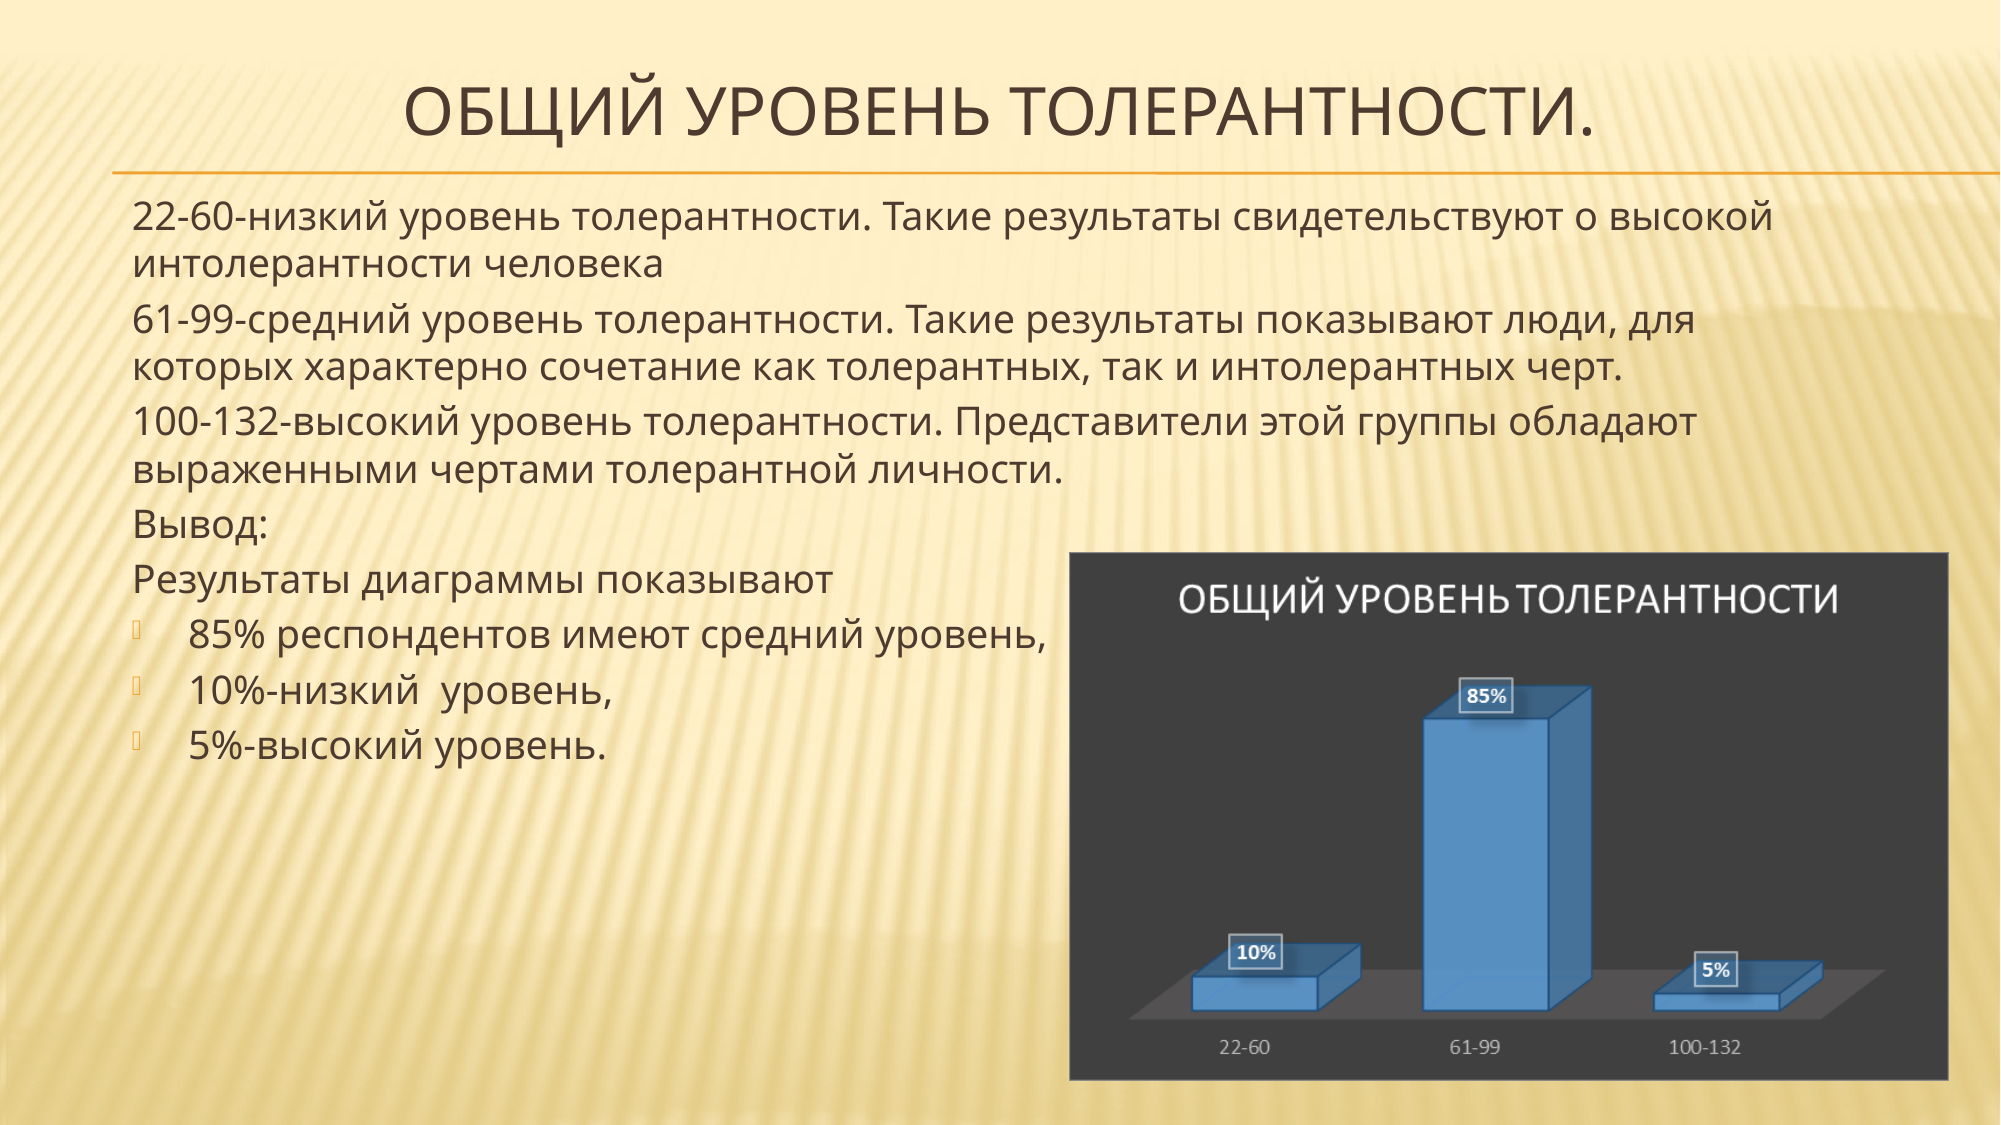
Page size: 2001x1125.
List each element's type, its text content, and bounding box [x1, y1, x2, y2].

list 22-60-низкий уровень толерантности. Такие результаты свидетельствуют о высокой интолерантности человека 61-99-средний уровень толерантности. Такие результаты показывают люди, для которых характерно сочетание как толерантных, так и интолерантных черт. 100-132-высокий уровень толерантности. Представители этой группы обладают выраженными чертами толерантной личности. Вывод: Результаты диаграммы показывают 85% респондентов имеют средний уровень, 10%-низкий уровень, 5%-высокий уровень. [117, 183, 1842, 898]
title Общий уровень толерантности. [137, 0, 1863, 218]
picture [1068, 551, 1950, 1082]
